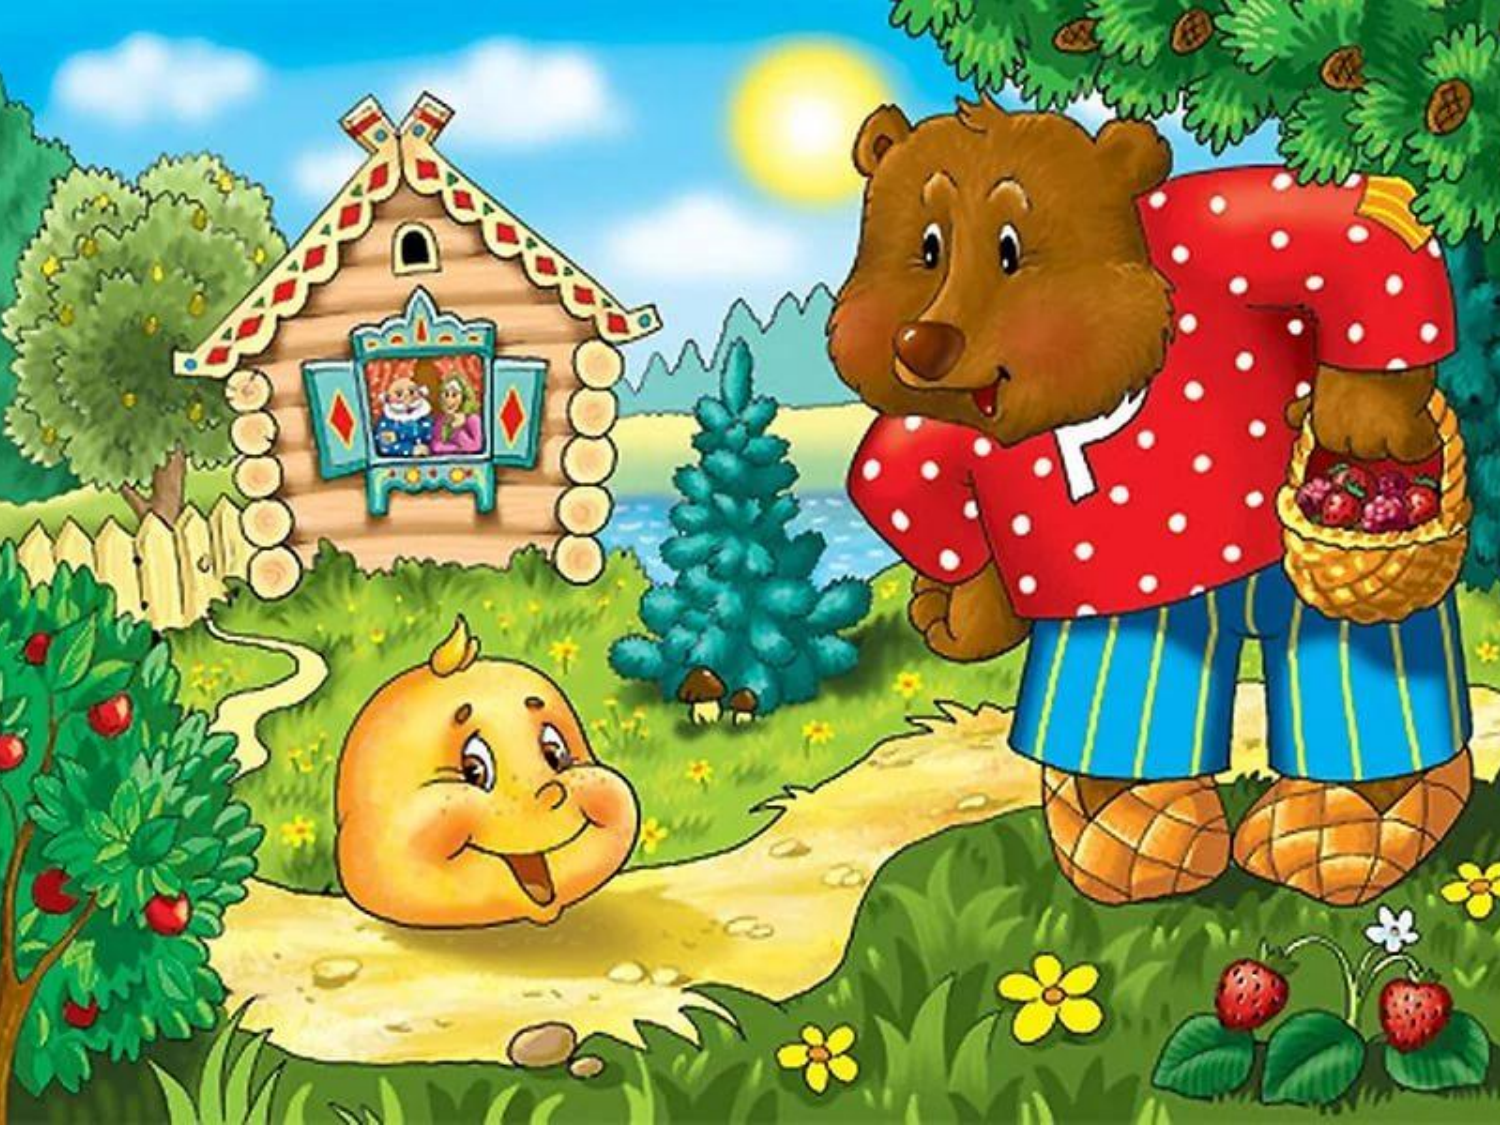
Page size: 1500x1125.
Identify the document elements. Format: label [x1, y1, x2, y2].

list [0, 0, 1500, 1125]
